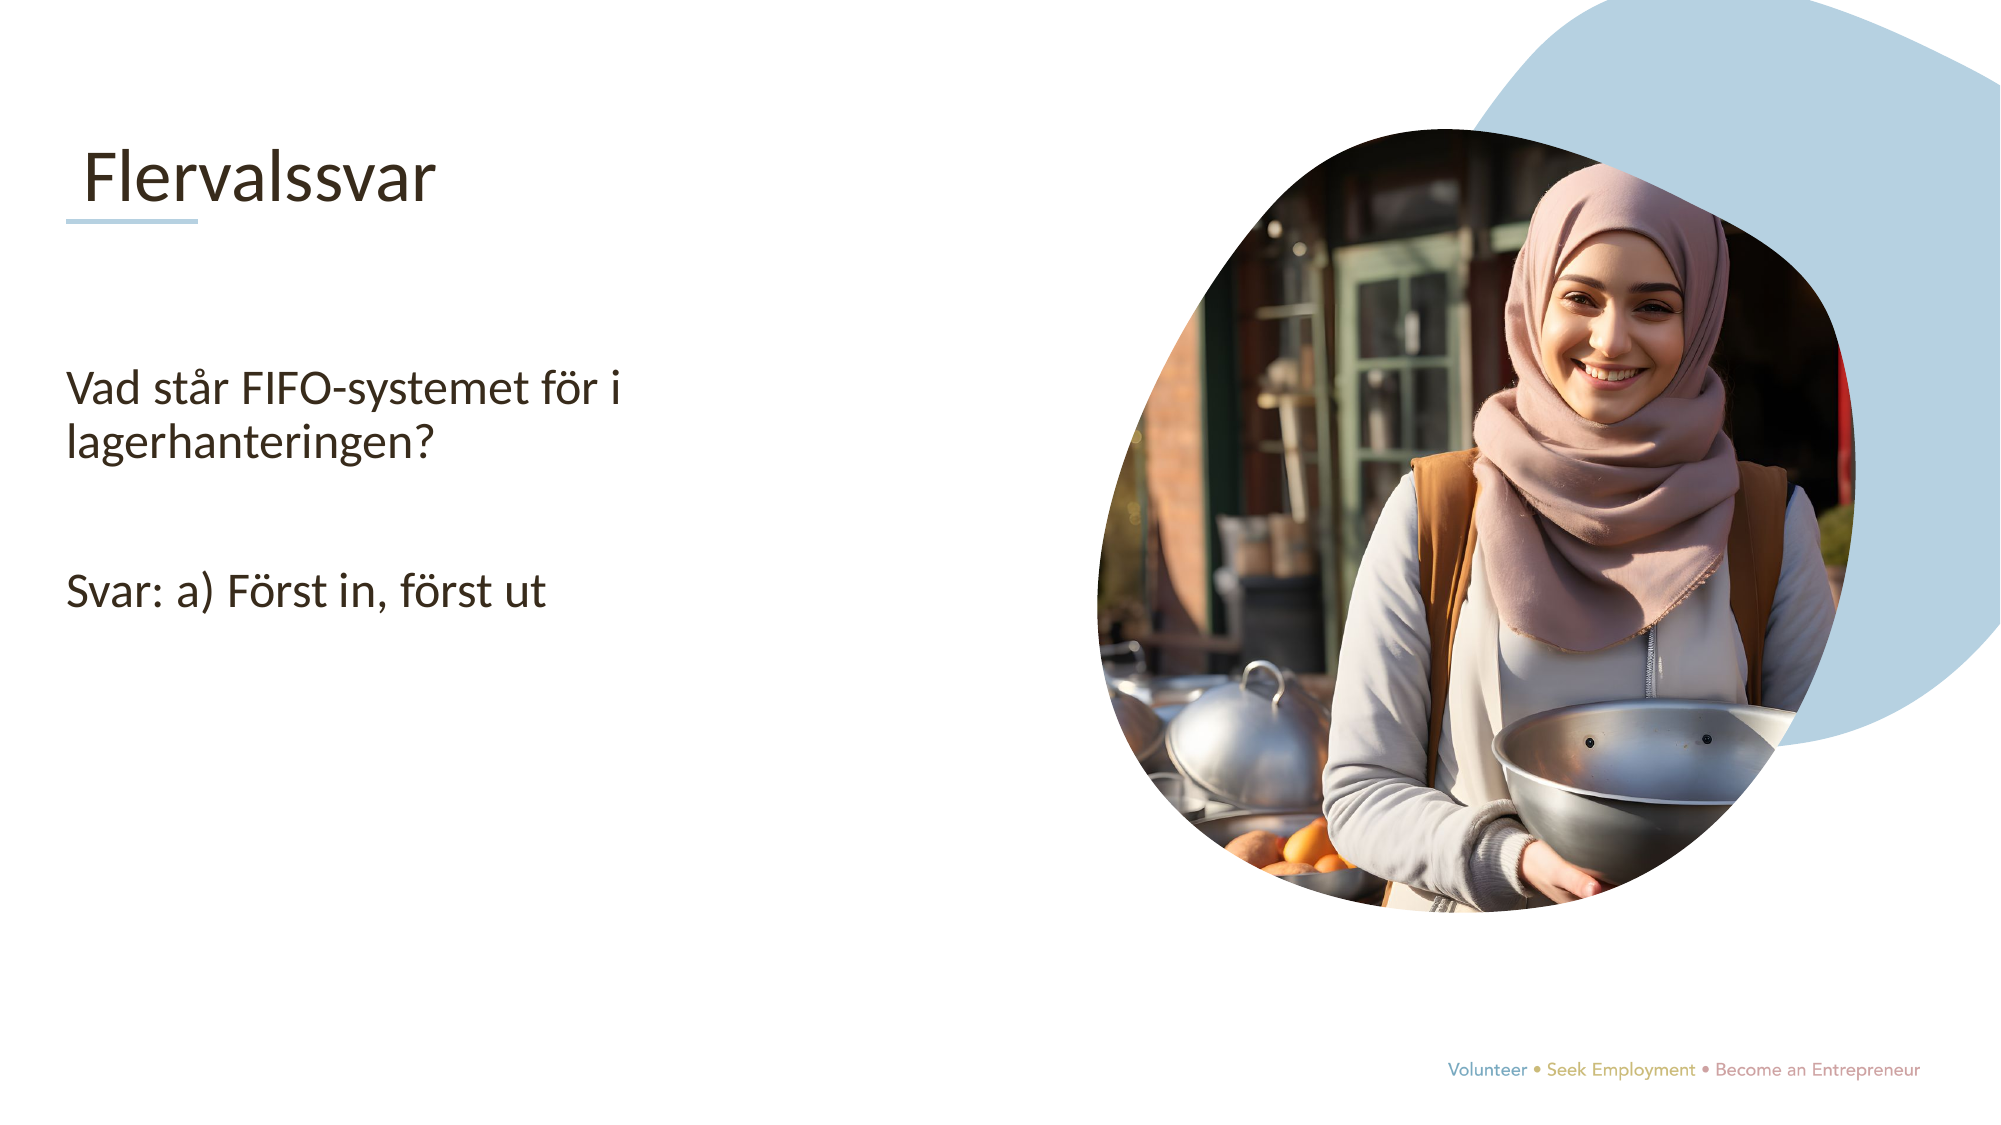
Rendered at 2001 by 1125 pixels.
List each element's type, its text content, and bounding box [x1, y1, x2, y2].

text_box Flervalssvar [68, 129, 903, 356]
picture [1418, 1046, 1971, 1103]
text_box Vad står FIFO-systemet för i lagerhanteringen? Svar: a) Först in, först ut [51, 353, 1018, 1018]
picture [1097, 129, 1856, 913]
